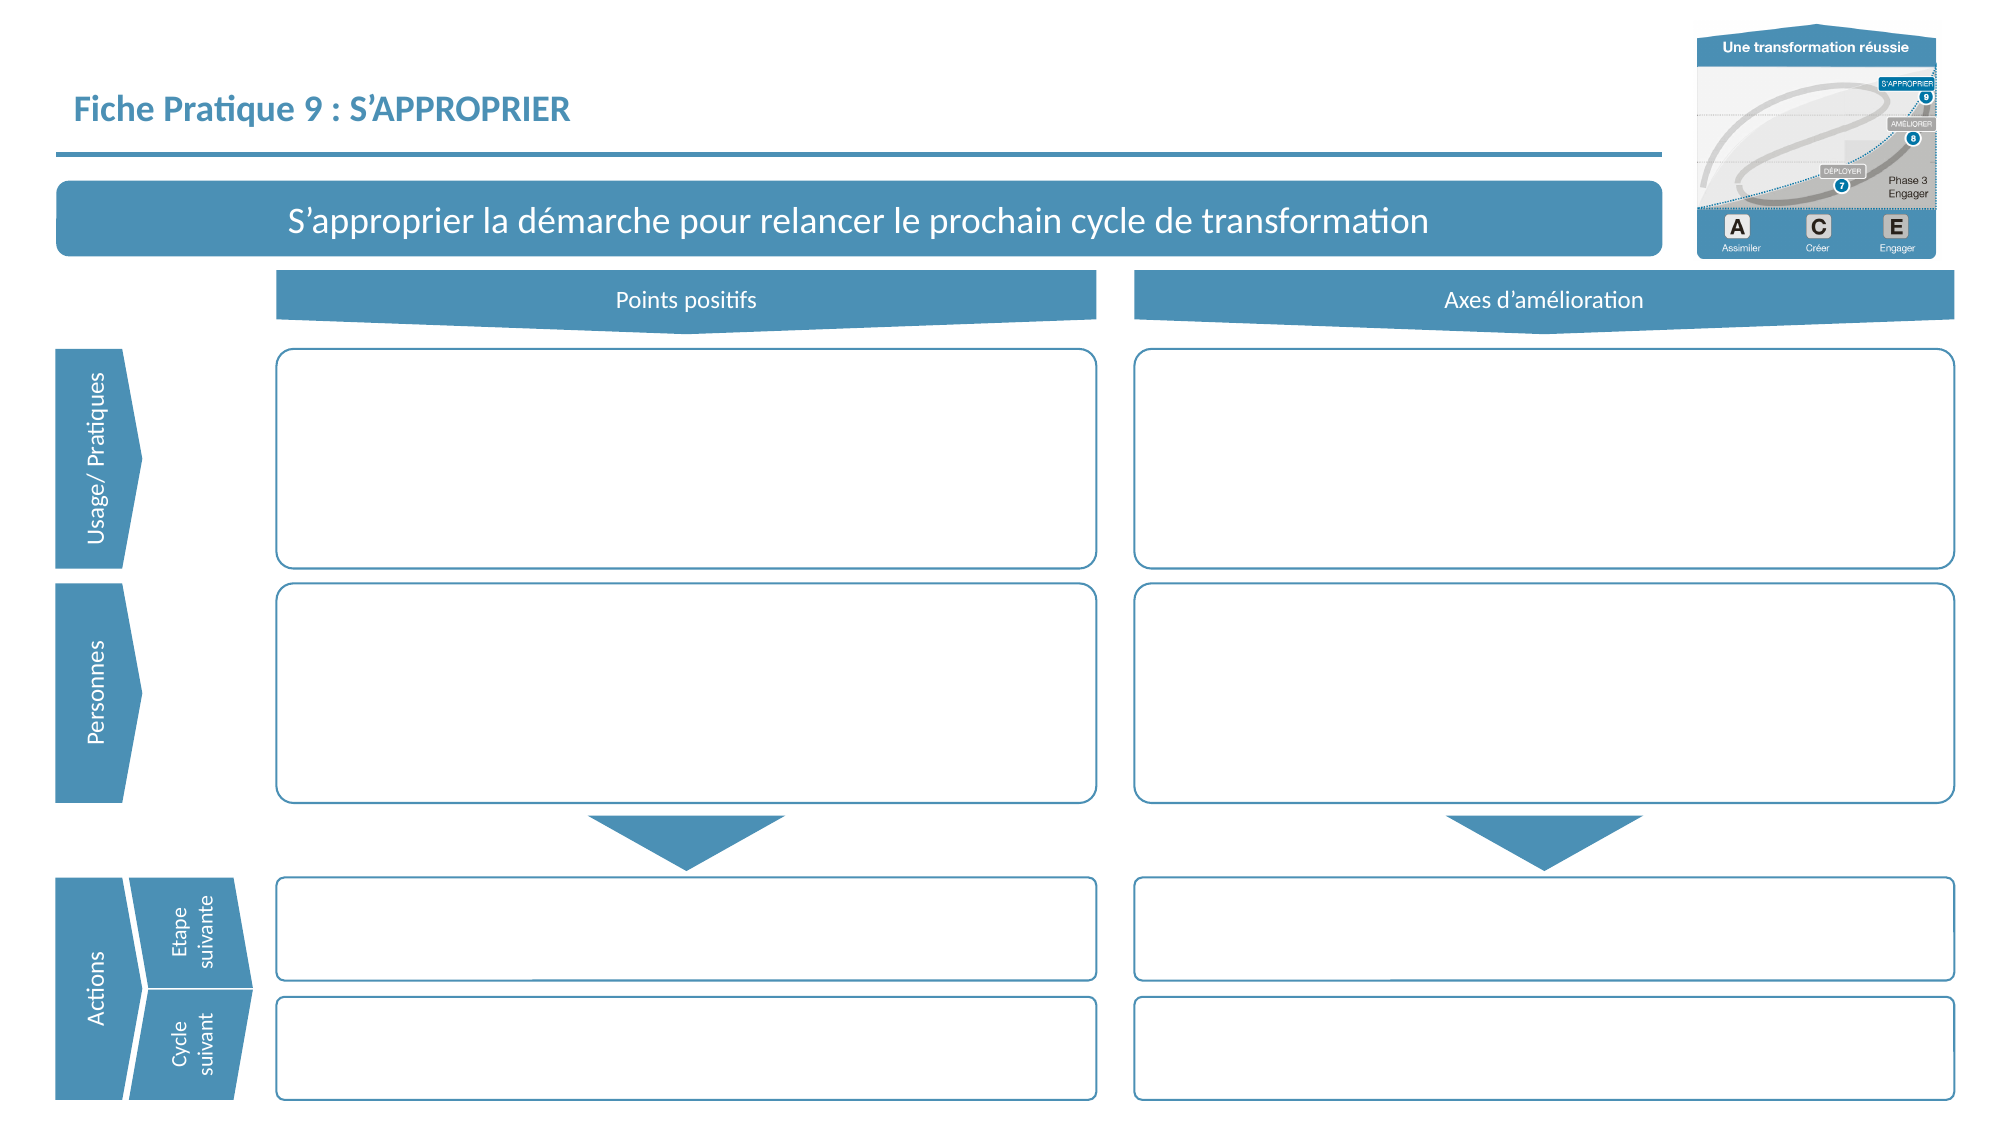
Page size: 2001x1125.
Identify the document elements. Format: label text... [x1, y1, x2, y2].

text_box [1134, 270, 1955, 1100]
text_box Fiche Pratique 9 : S’APPROPRIER [59, 76, 587, 136]
text_box Actions [54, 876, 144, 1101]
text_box Personnes [54, 582, 144, 805]
text_box Cycle suivant [127, 988, 255, 1101]
picture [1693, 20, 1942, 261]
text_box Etape suivante [127, 876, 254, 988]
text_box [276, 270, 1097, 1100]
text_box Usage/ Pratiques [54, 347, 144, 570]
text_box S’approprier la démarche pour relancer le prochain cycle de transformation [55, 179, 1664, 258]
